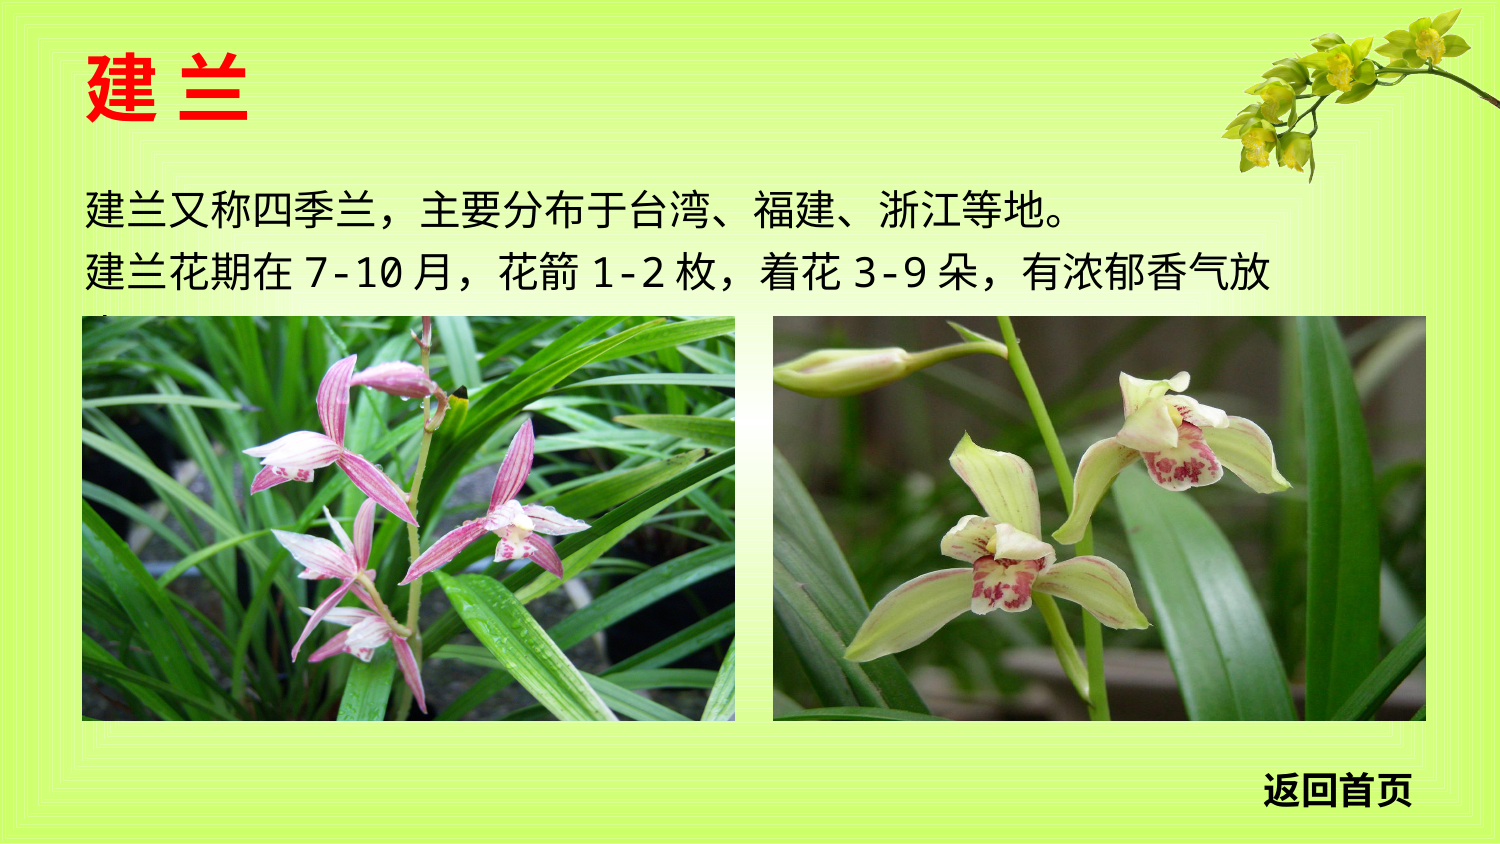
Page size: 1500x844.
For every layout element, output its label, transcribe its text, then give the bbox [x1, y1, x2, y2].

text_box 建兰又称四季兰，主要分布于台湾、福建、浙江等地。 建兰花期在7-10月，花箭1-2枚，着花3-9朵，有浓郁香气放出。 [70, 163, 1287, 367]
picture [773, 316, 1427, 722]
picture [81, 316, 735, 722]
text_box 返回首页 [1248, 759, 1429, 820]
picture [1216, 0, 1500, 188]
text_box 建 兰 [70, 34, 268, 140]
